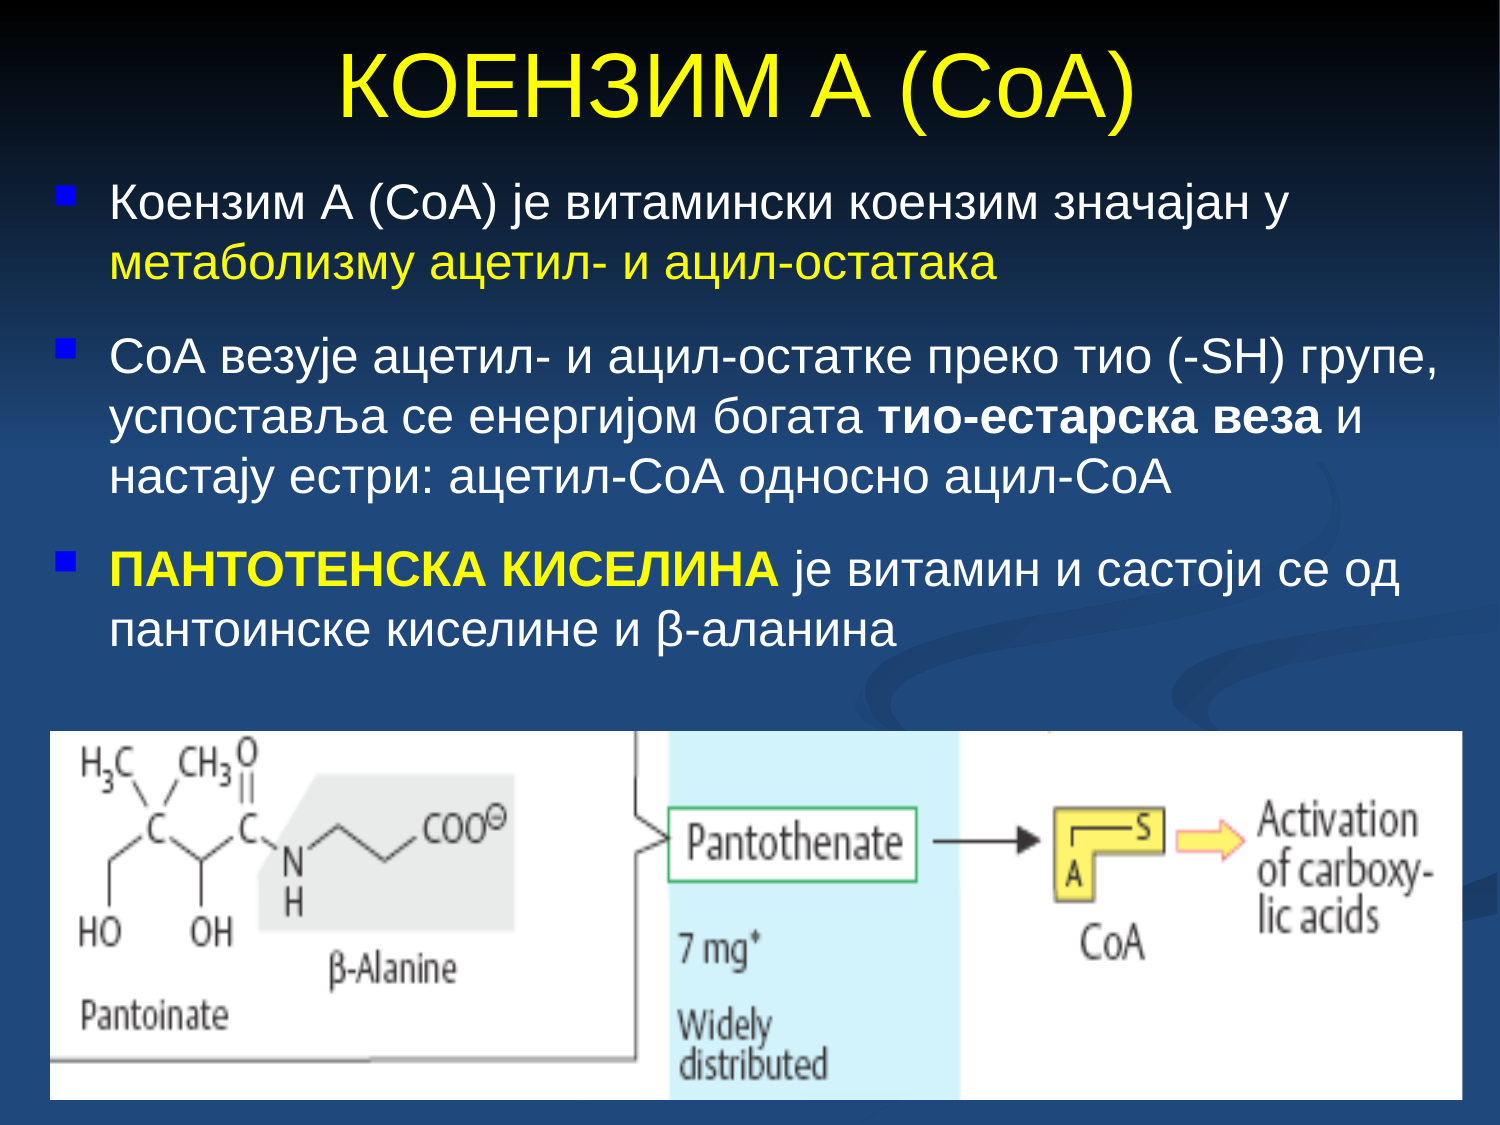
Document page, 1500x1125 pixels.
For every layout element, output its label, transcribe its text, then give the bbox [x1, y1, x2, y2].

title КОЕНЗИМ А (CоА) [0, 0, 1500, 163]
list Коензим А (CоА) је витамински коензим значајан у метаболизму ацетил- и ацил-остатака CоА везује ацетил- и ацил-остатке преко тио (-SH) групе, успоставља се енергијом богата тио-естарска веза и настају естри: ацетил-CоА односно ацил-CоА ПАНТОТЕНСКА КИСЕЛИНА је витамин и састоји се од пантоинске киселине и β-аланина [37, 162, 1500, 700]
picture [49, 731, 1463, 1101]
